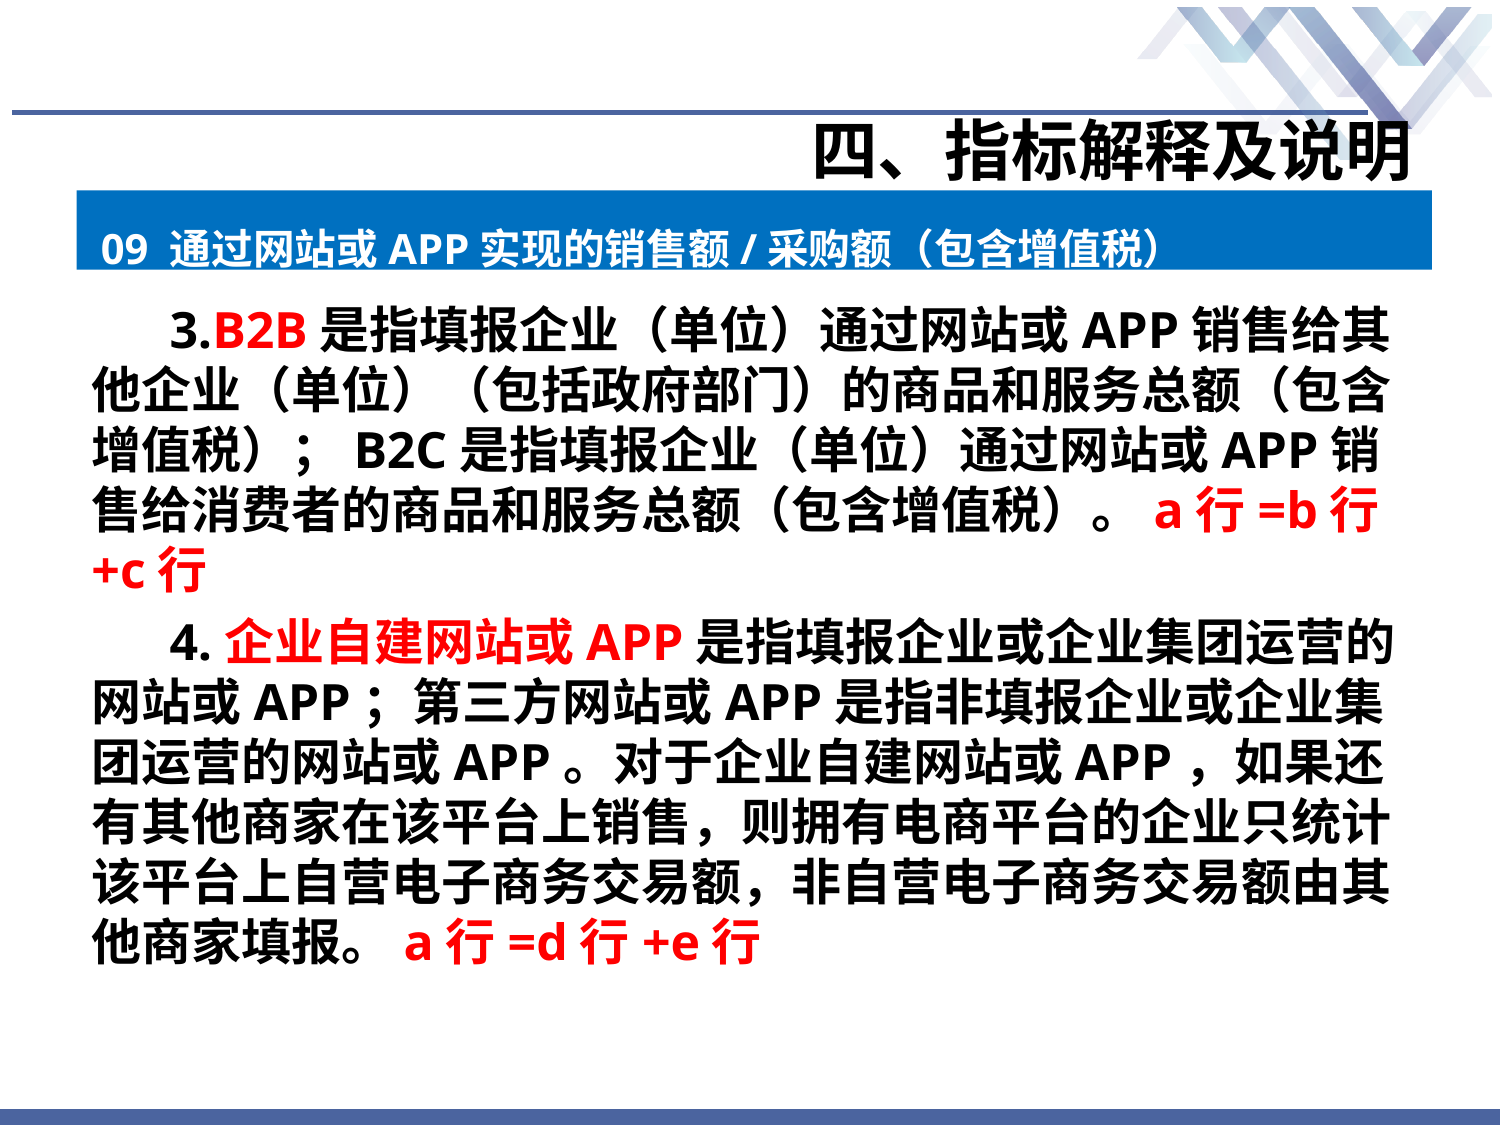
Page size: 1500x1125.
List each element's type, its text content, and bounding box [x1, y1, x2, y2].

text_box 09 通过网站或APP实现的销售额/采购额（包含增值税） [76, 190, 1432, 270]
list 3.B2B是指填报企业（单位）通过网站或APP销售给其他企业（单位）（包括政府部门）的商品和服务总额（包含增值税）；B2C是指填报企业（单位）通过网站或APP销售给消费者的商品和服务总额（包含增值税）。a行=b行+c行 4.企业自建网站或APP是指填报企业或企业集团运营的网站或APP；第三方网站或APP是指非填报企业或企业集团运营的网站或APP。对于企业自建网站或APP，如果还有其他商家在该平台上销售，则拥有电商平台的企业只统计该平台上自营电子商务交易额，非自营电子商务交易额由其他商家填报。a行=d行+e行 [76, 290, 1433, 1030]
title 四、指标解释及说明 [76, 101, 1427, 184]
picture [1056, 7, 1492, 160]
